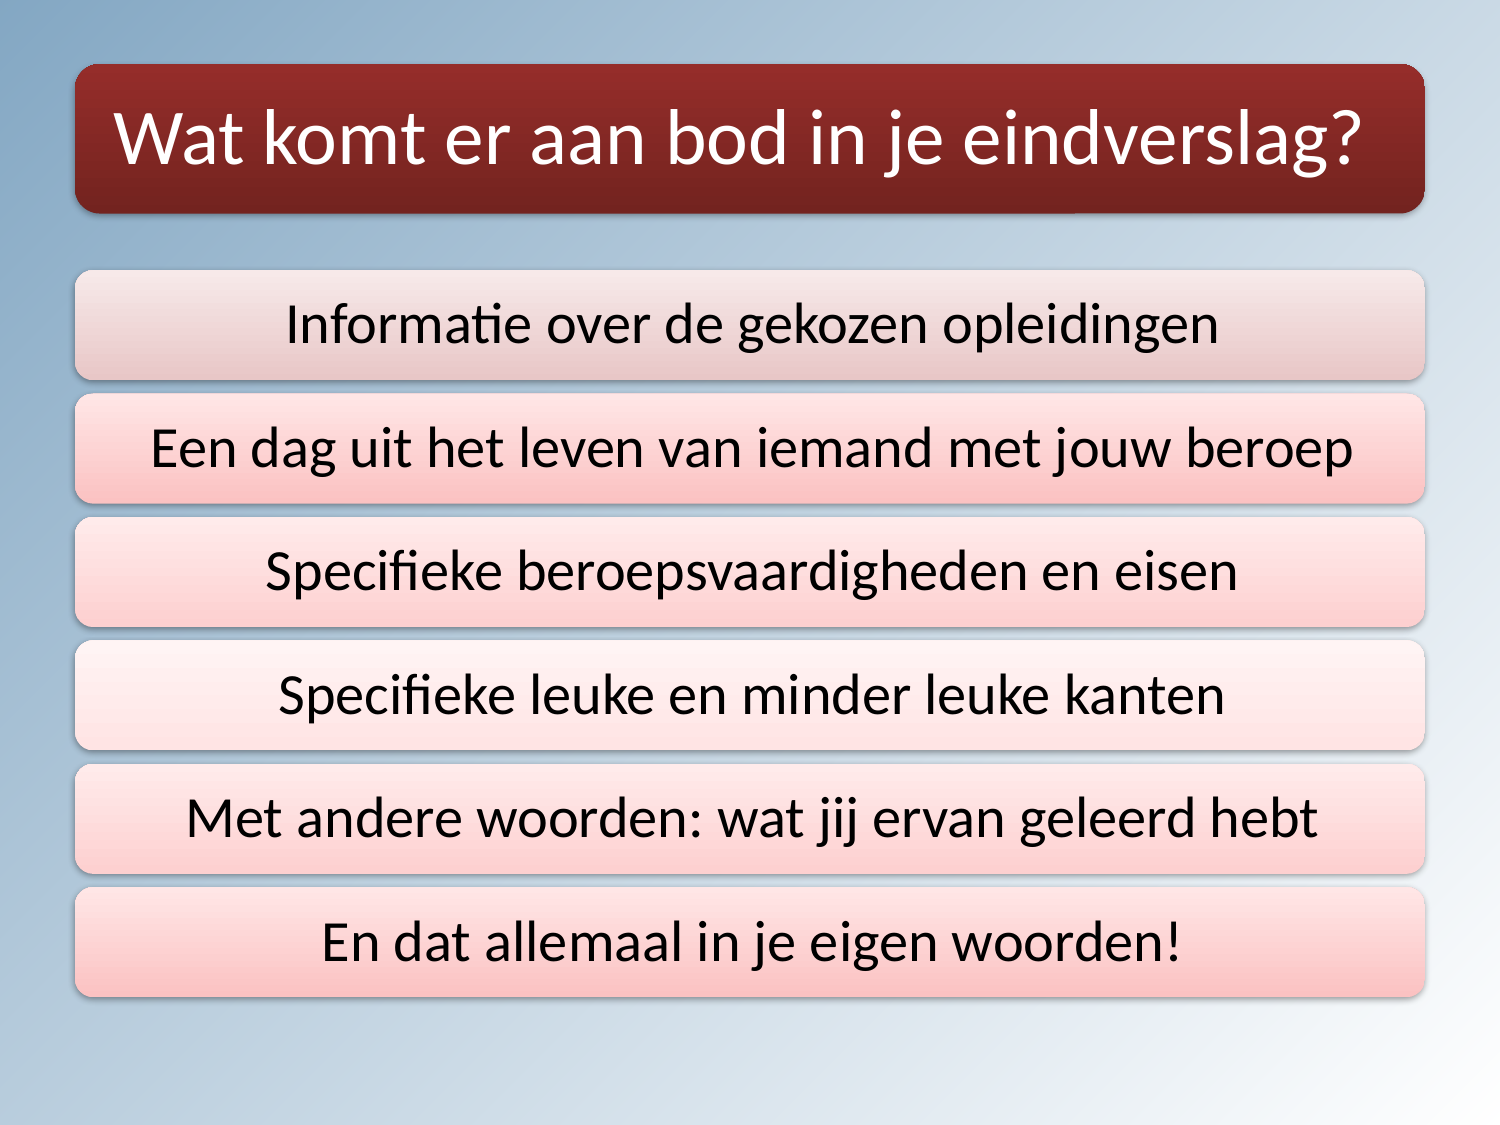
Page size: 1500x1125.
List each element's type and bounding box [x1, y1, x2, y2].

list [74, 262, 1426, 1006]
text_box [74, 44, 1426, 233]
